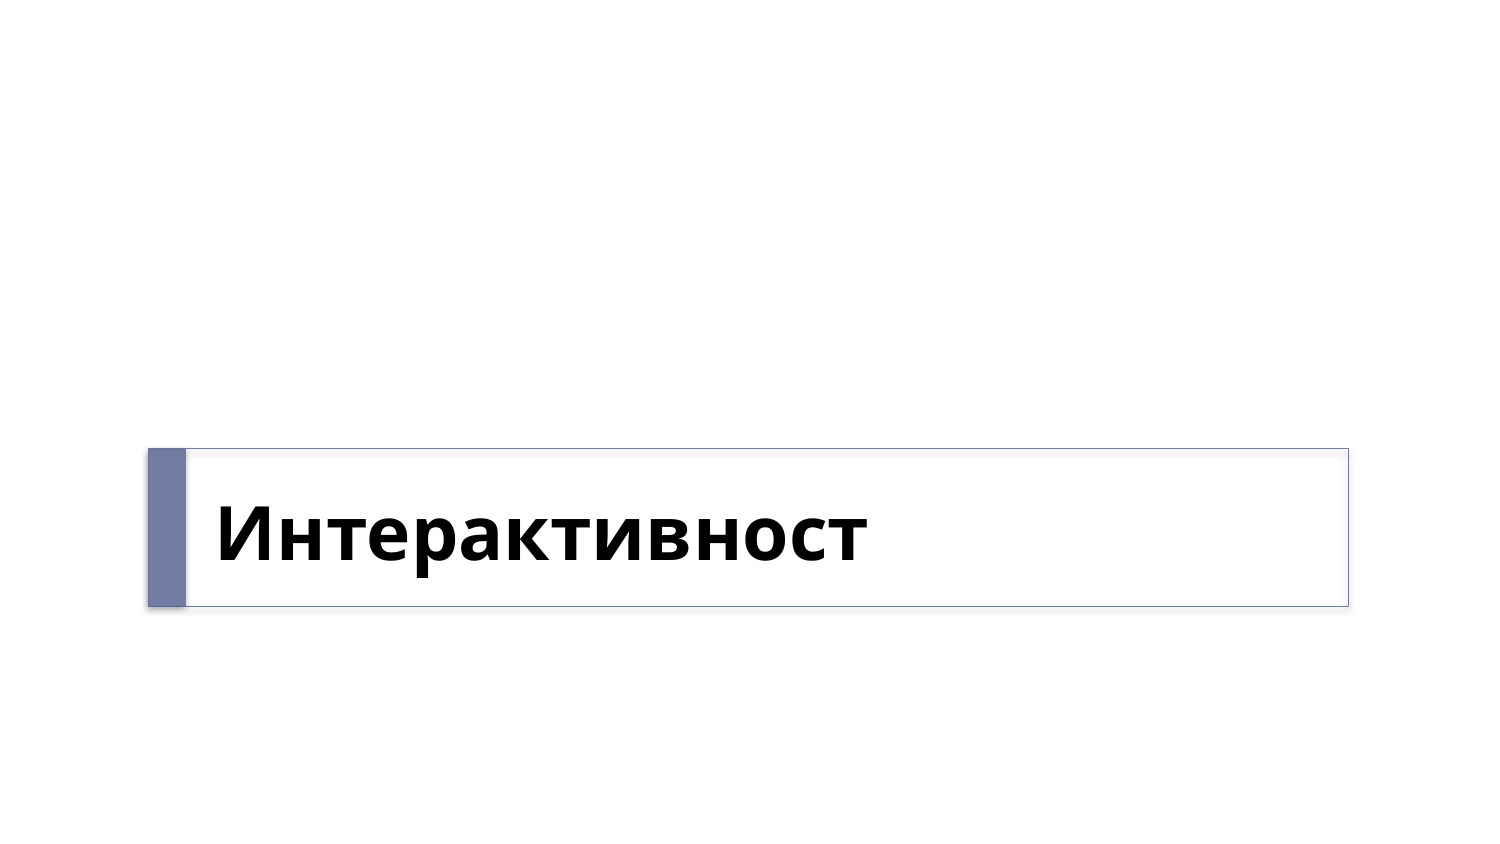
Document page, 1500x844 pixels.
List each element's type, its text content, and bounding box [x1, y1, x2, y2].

title Интерактивност [200, 478, 1325, 600]
